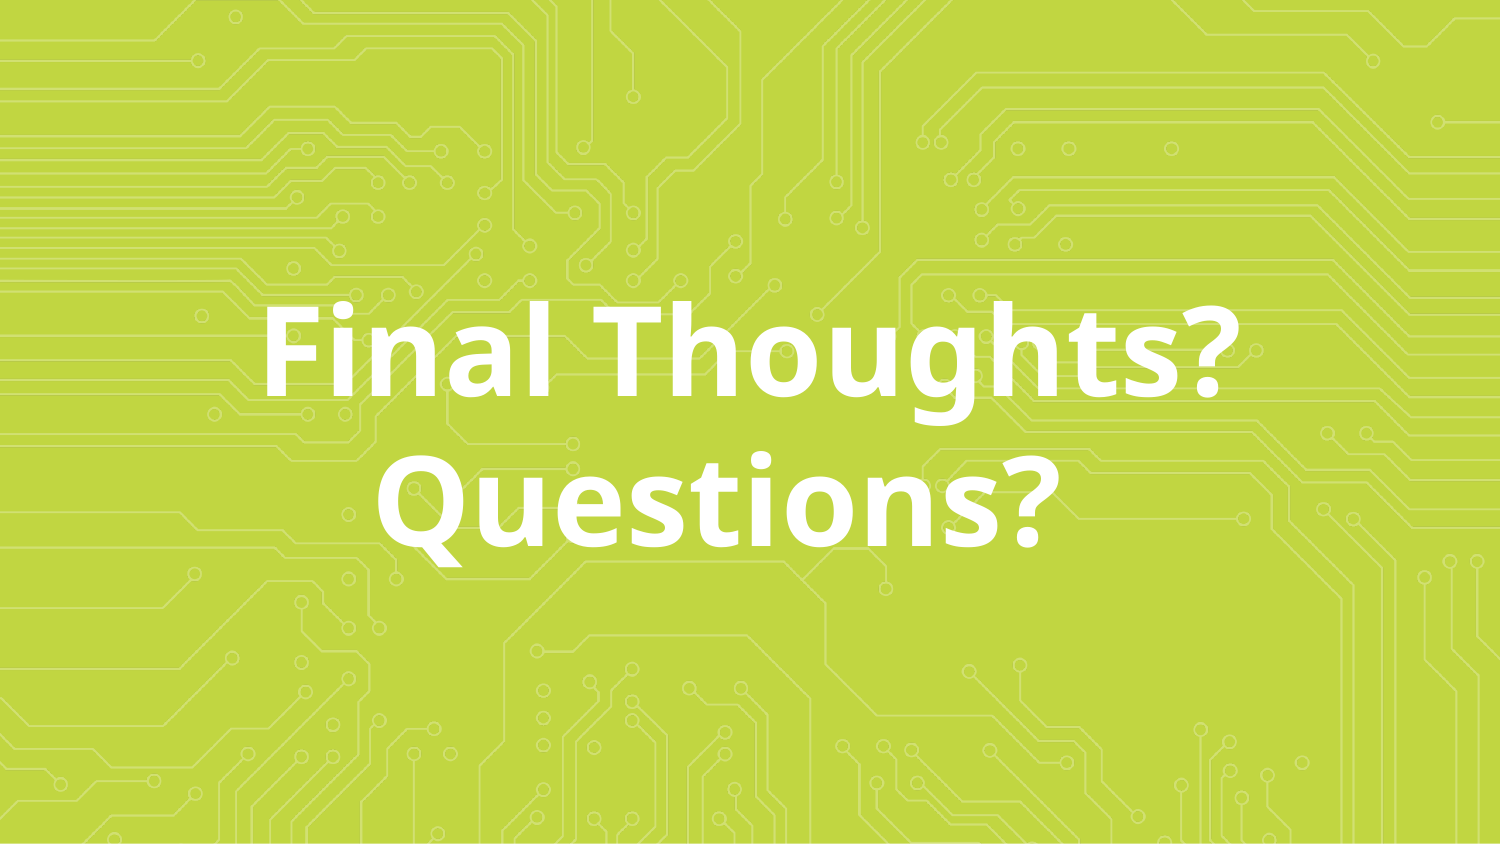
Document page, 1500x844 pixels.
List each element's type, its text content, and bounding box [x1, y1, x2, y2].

title Final Thoughts? Questions? [115, 92, 1385, 752]
